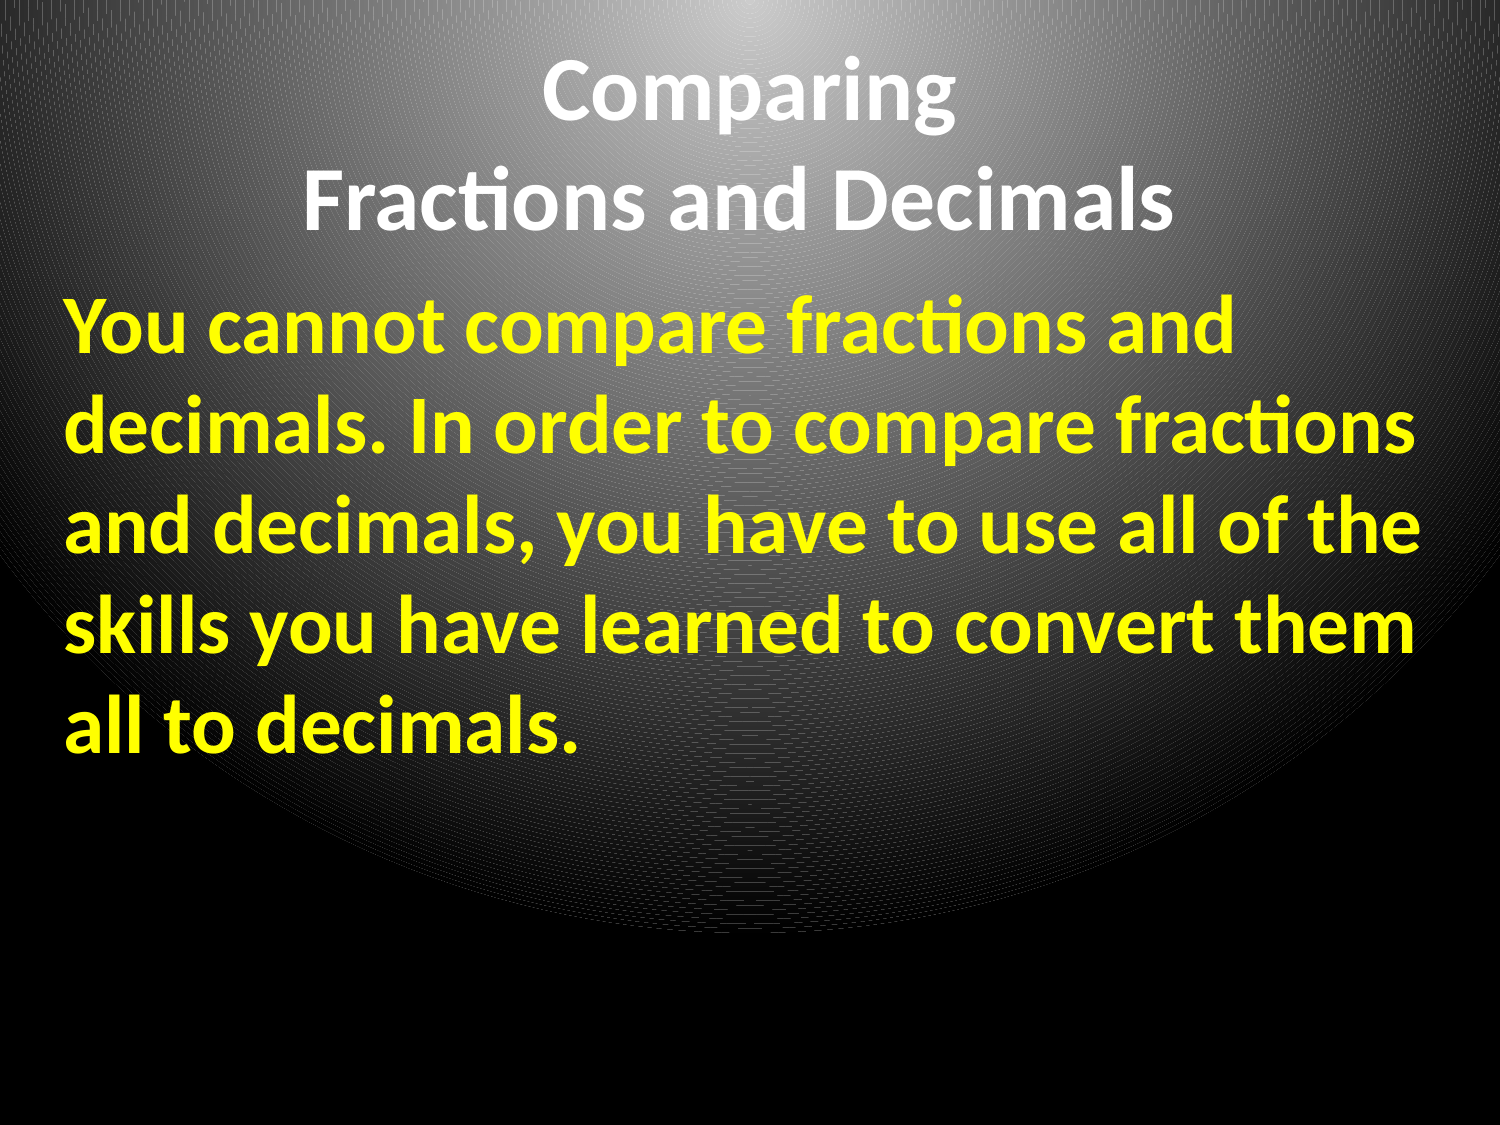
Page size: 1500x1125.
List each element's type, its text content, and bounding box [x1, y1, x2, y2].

text_box You cannot compare fractions and decimals. In order to compare fractions and decimals, you have to use all of the skills you have learned to convert them all to decimals. [48, 262, 1462, 778]
title Comparing Fractions and Decimals [75, 45, 1425, 233]
